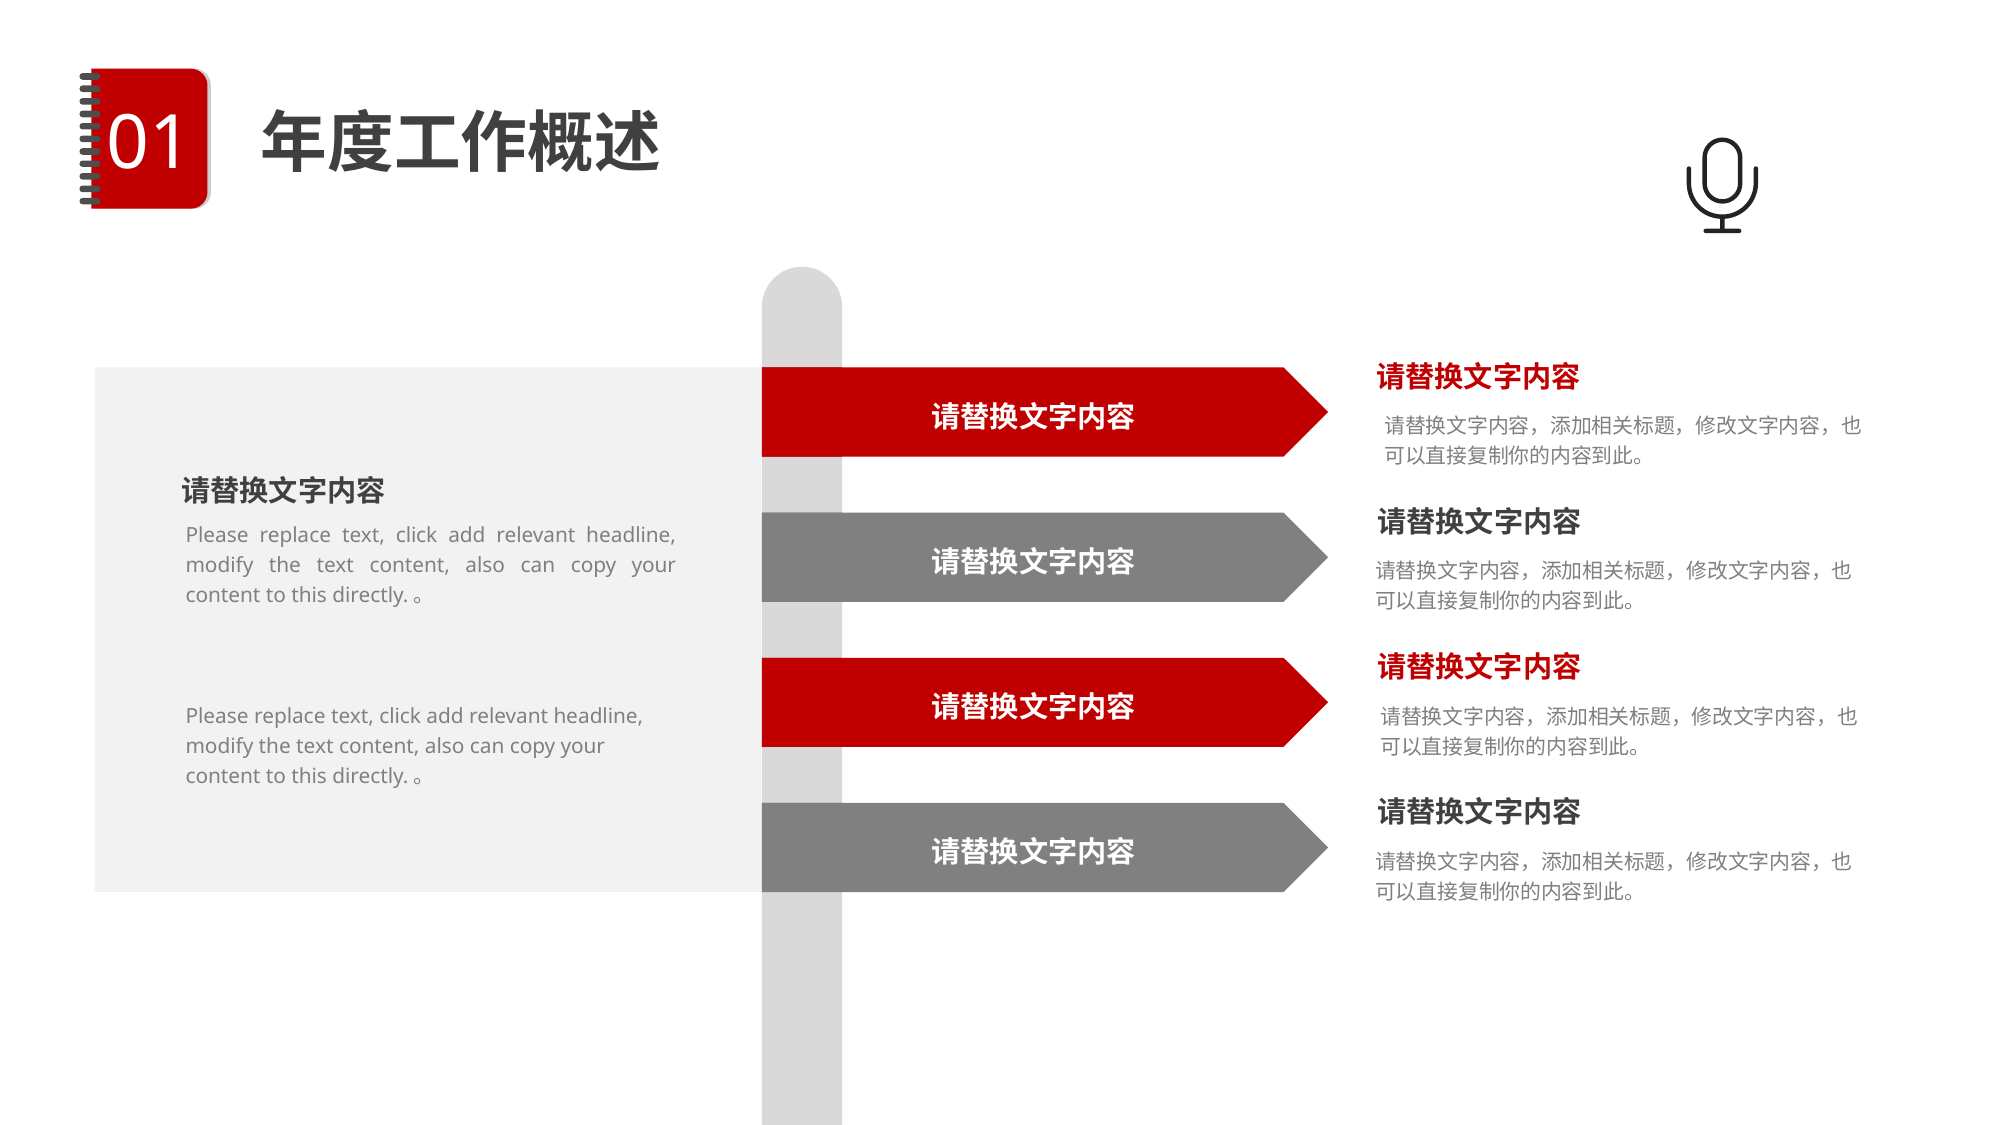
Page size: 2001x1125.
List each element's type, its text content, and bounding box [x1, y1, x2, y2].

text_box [1360, 778, 1882, 910]
text_box [762, 602, 844, 657]
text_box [1360, 343, 1891, 474]
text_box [1360, 633, 1887, 765]
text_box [762, 657, 1329, 747]
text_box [1360, 488, 1882, 619]
text_box [762, 747, 844, 802]
text_box [760, 892, 844, 1125]
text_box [79, 68, 211, 209]
text_box 年度工作概述 [246, 92, 677, 188]
text_box [762, 457, 844, 512]
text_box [1688, 139, 1756, 231]
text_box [762, 512, 1329, 602]
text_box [761, 802, 1329, 893]
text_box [94, 367, 762, 892]
text_box [760, 265, 844, 367]
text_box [762, 367, 1329, 457]
